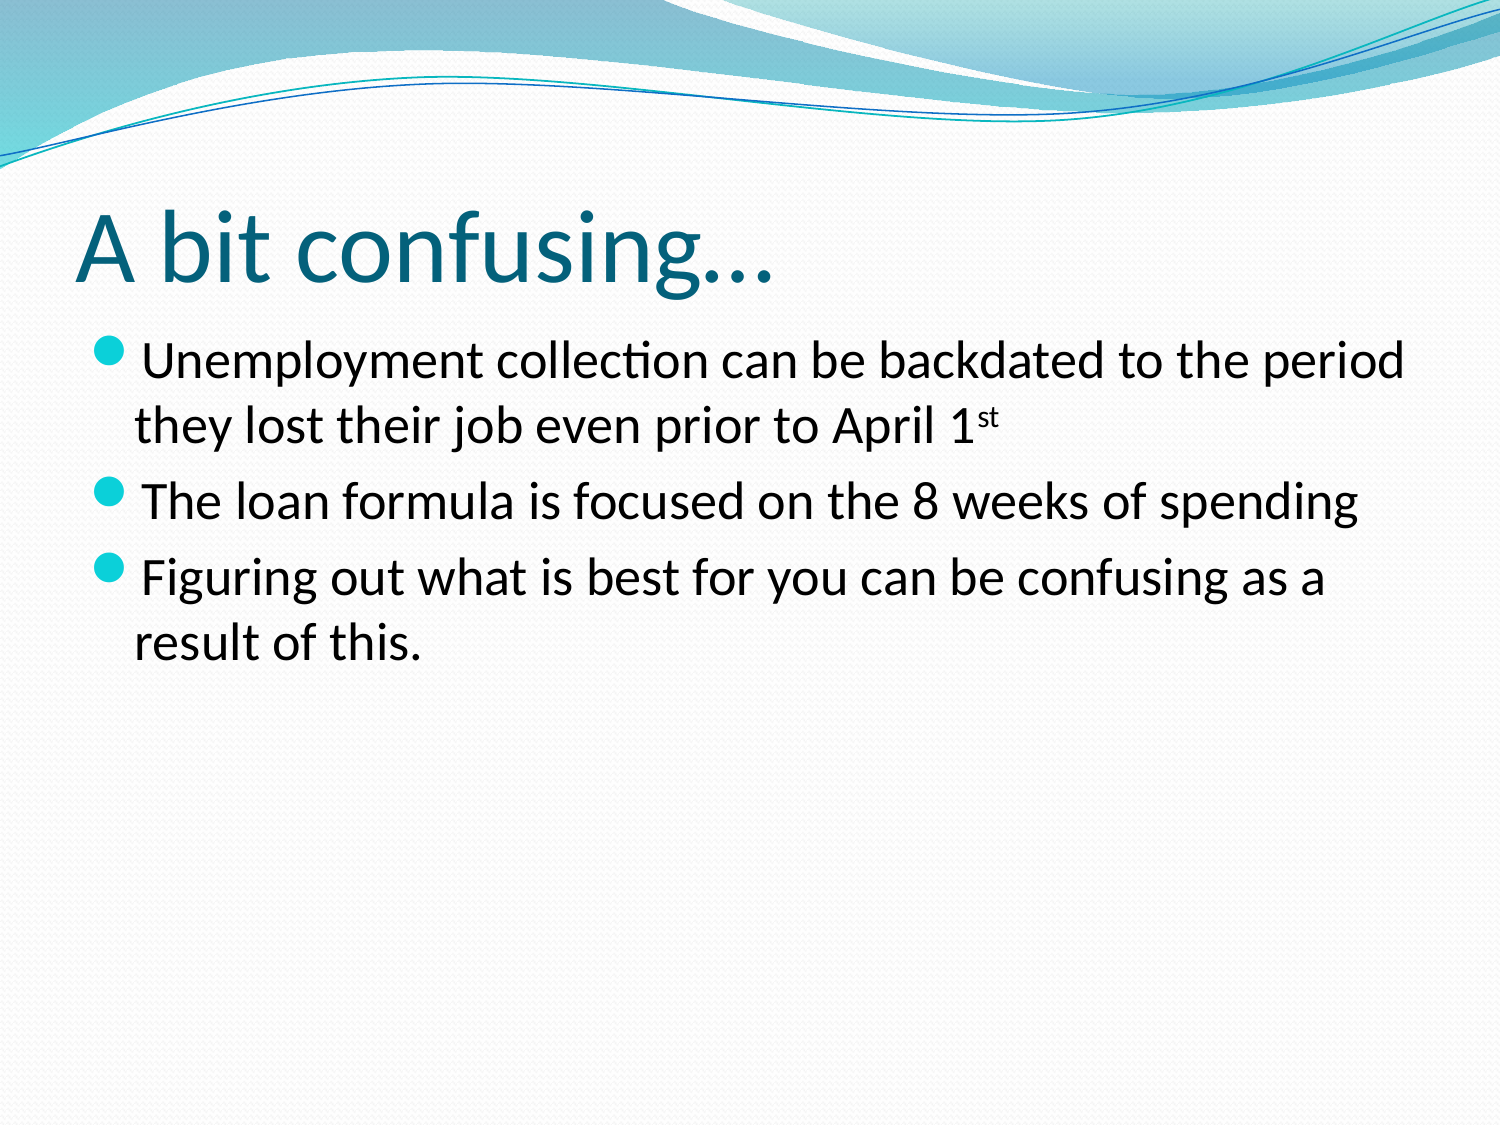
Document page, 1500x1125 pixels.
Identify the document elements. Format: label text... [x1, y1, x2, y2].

list Unemployment collection can be backdated to the period they lost their job even prior to April 1st The loan formula is focused on the 8 weeks of spending Figuring out what is best for you can be confusing as a result of this. [75, 317, 1425, 1038]
title A bit confusing… [75, 115, 1425, 303]
